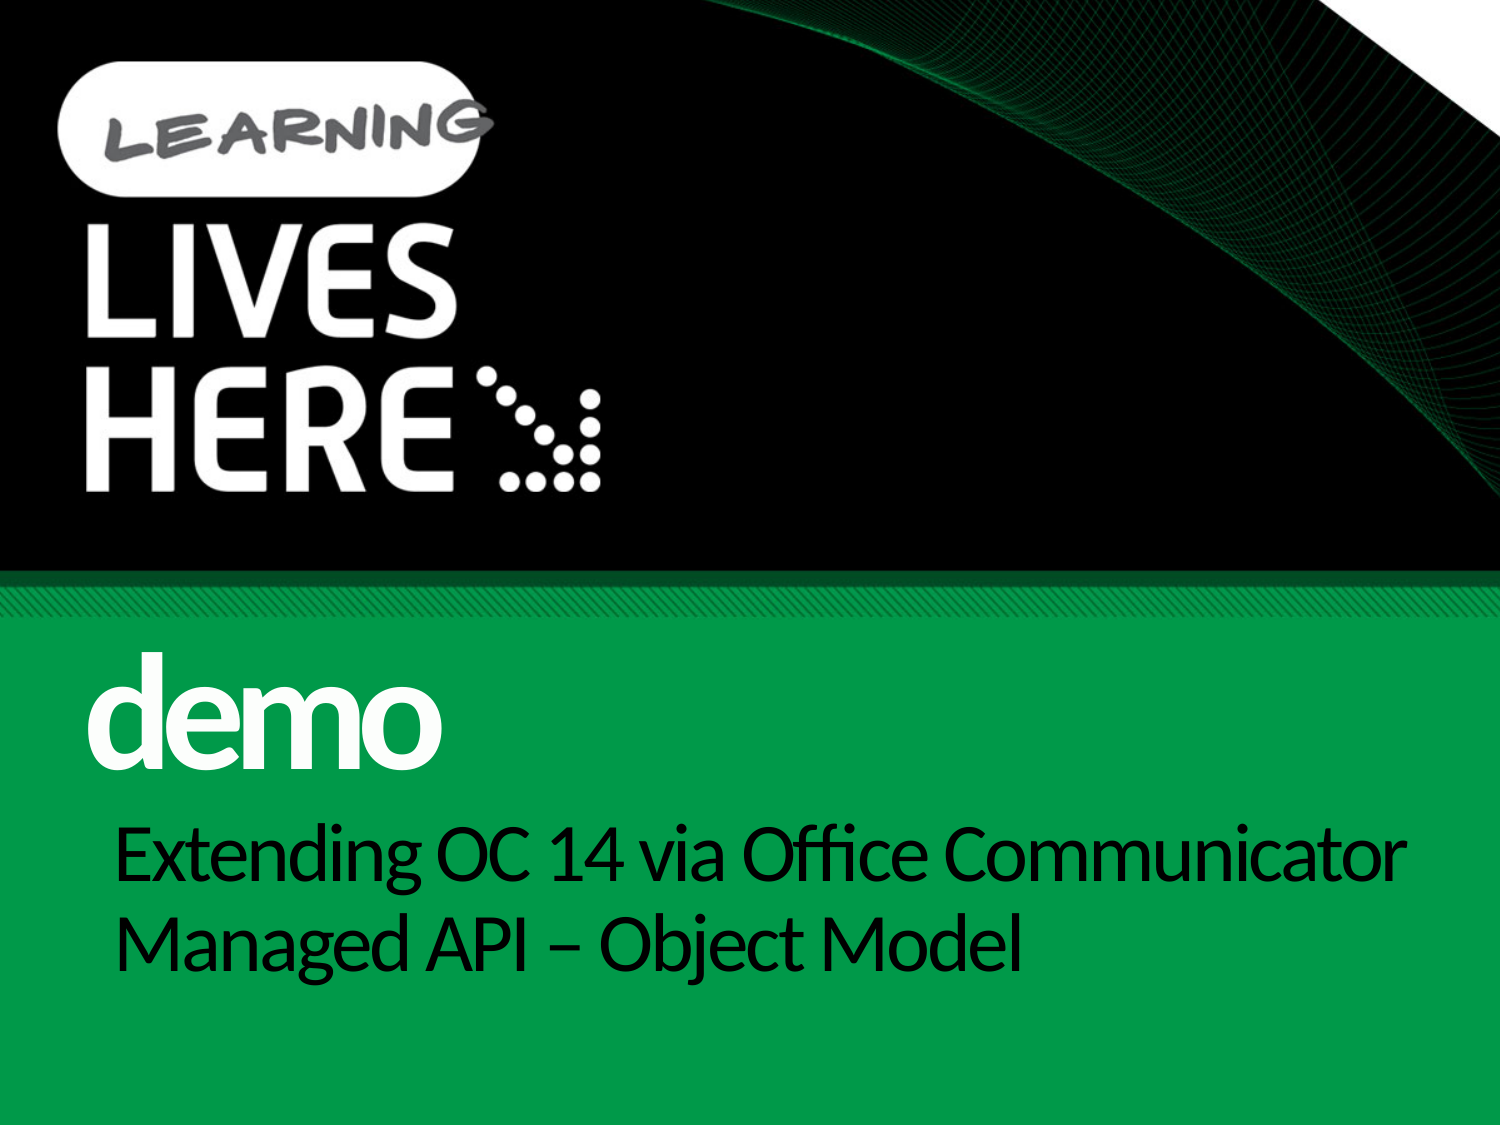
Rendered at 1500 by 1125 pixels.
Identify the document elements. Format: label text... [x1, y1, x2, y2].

title Extending OC 14 via Office Communicator Managed API – Object Model [113, 809, 1500, 934]
list demo [83, 625, 1344, 800]
picture [0, 0, 1500, 1125]
